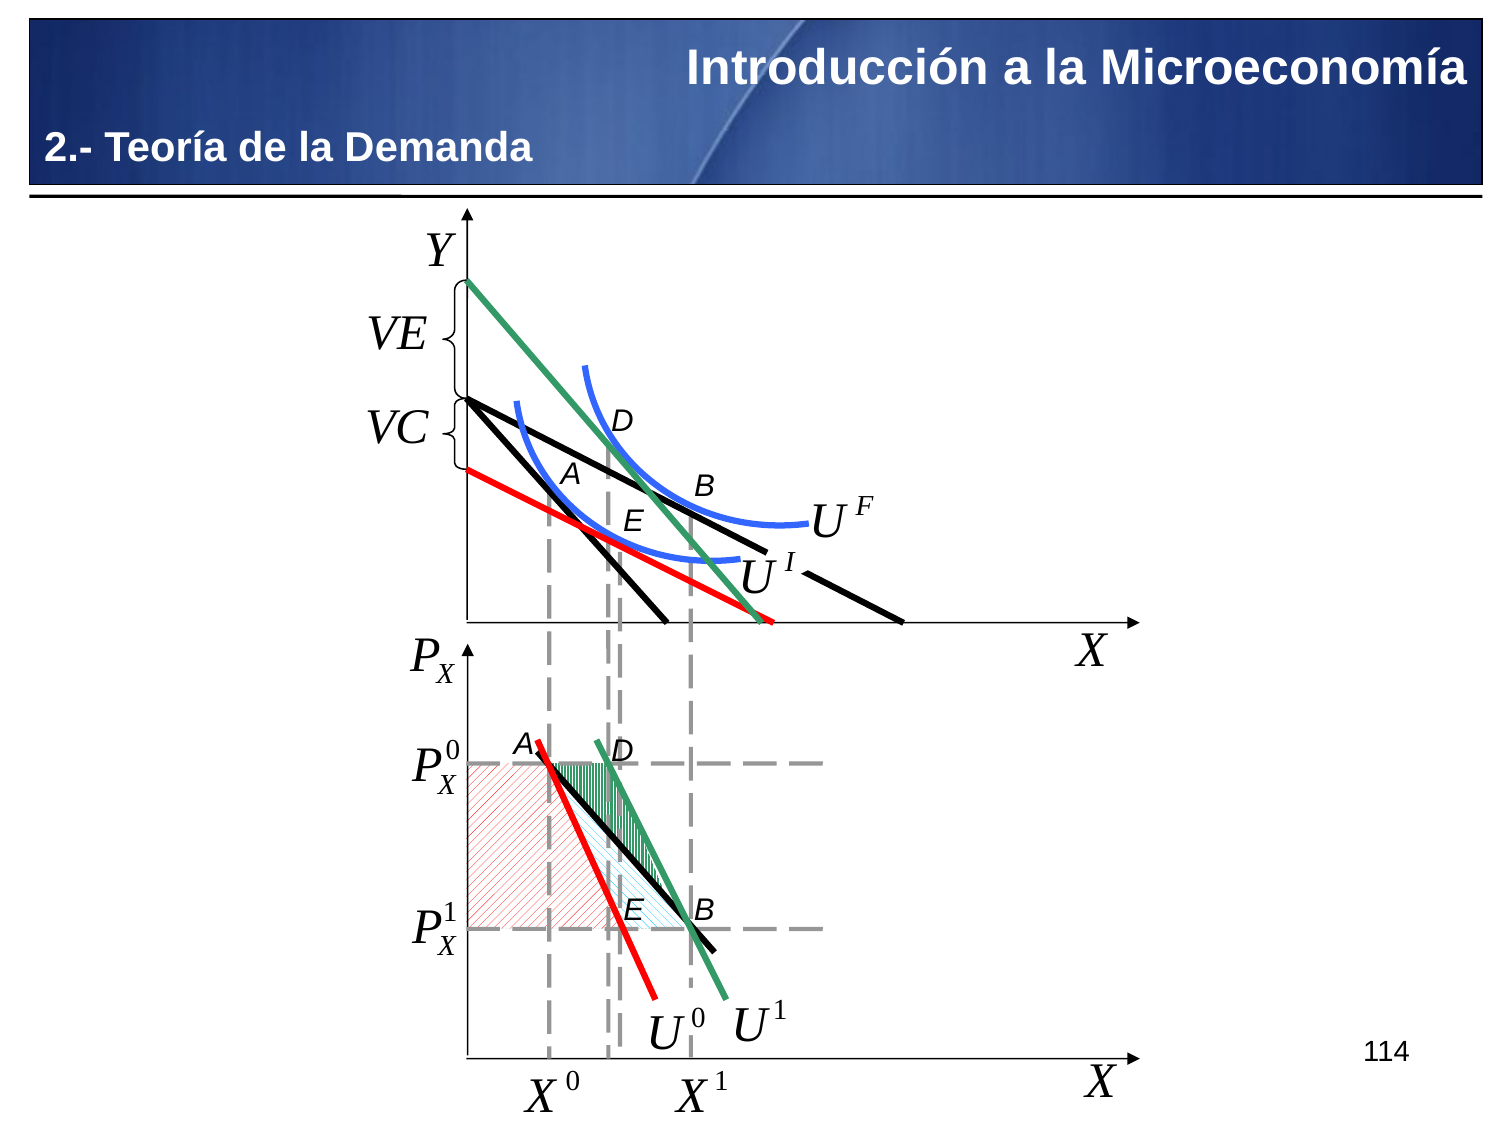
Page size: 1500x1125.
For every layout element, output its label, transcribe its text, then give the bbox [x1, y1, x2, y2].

text_box Introducción a la Microeconomía [608, 26, 1483, 102]
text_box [361, 207, 1141, 1122]
text_box 2.- Teoría de la Demanda [29, 112, 585, 178]
slide_number 114 [1145, 1024, 1426, 1103]
text_box [29, 19, 1483, 185]
